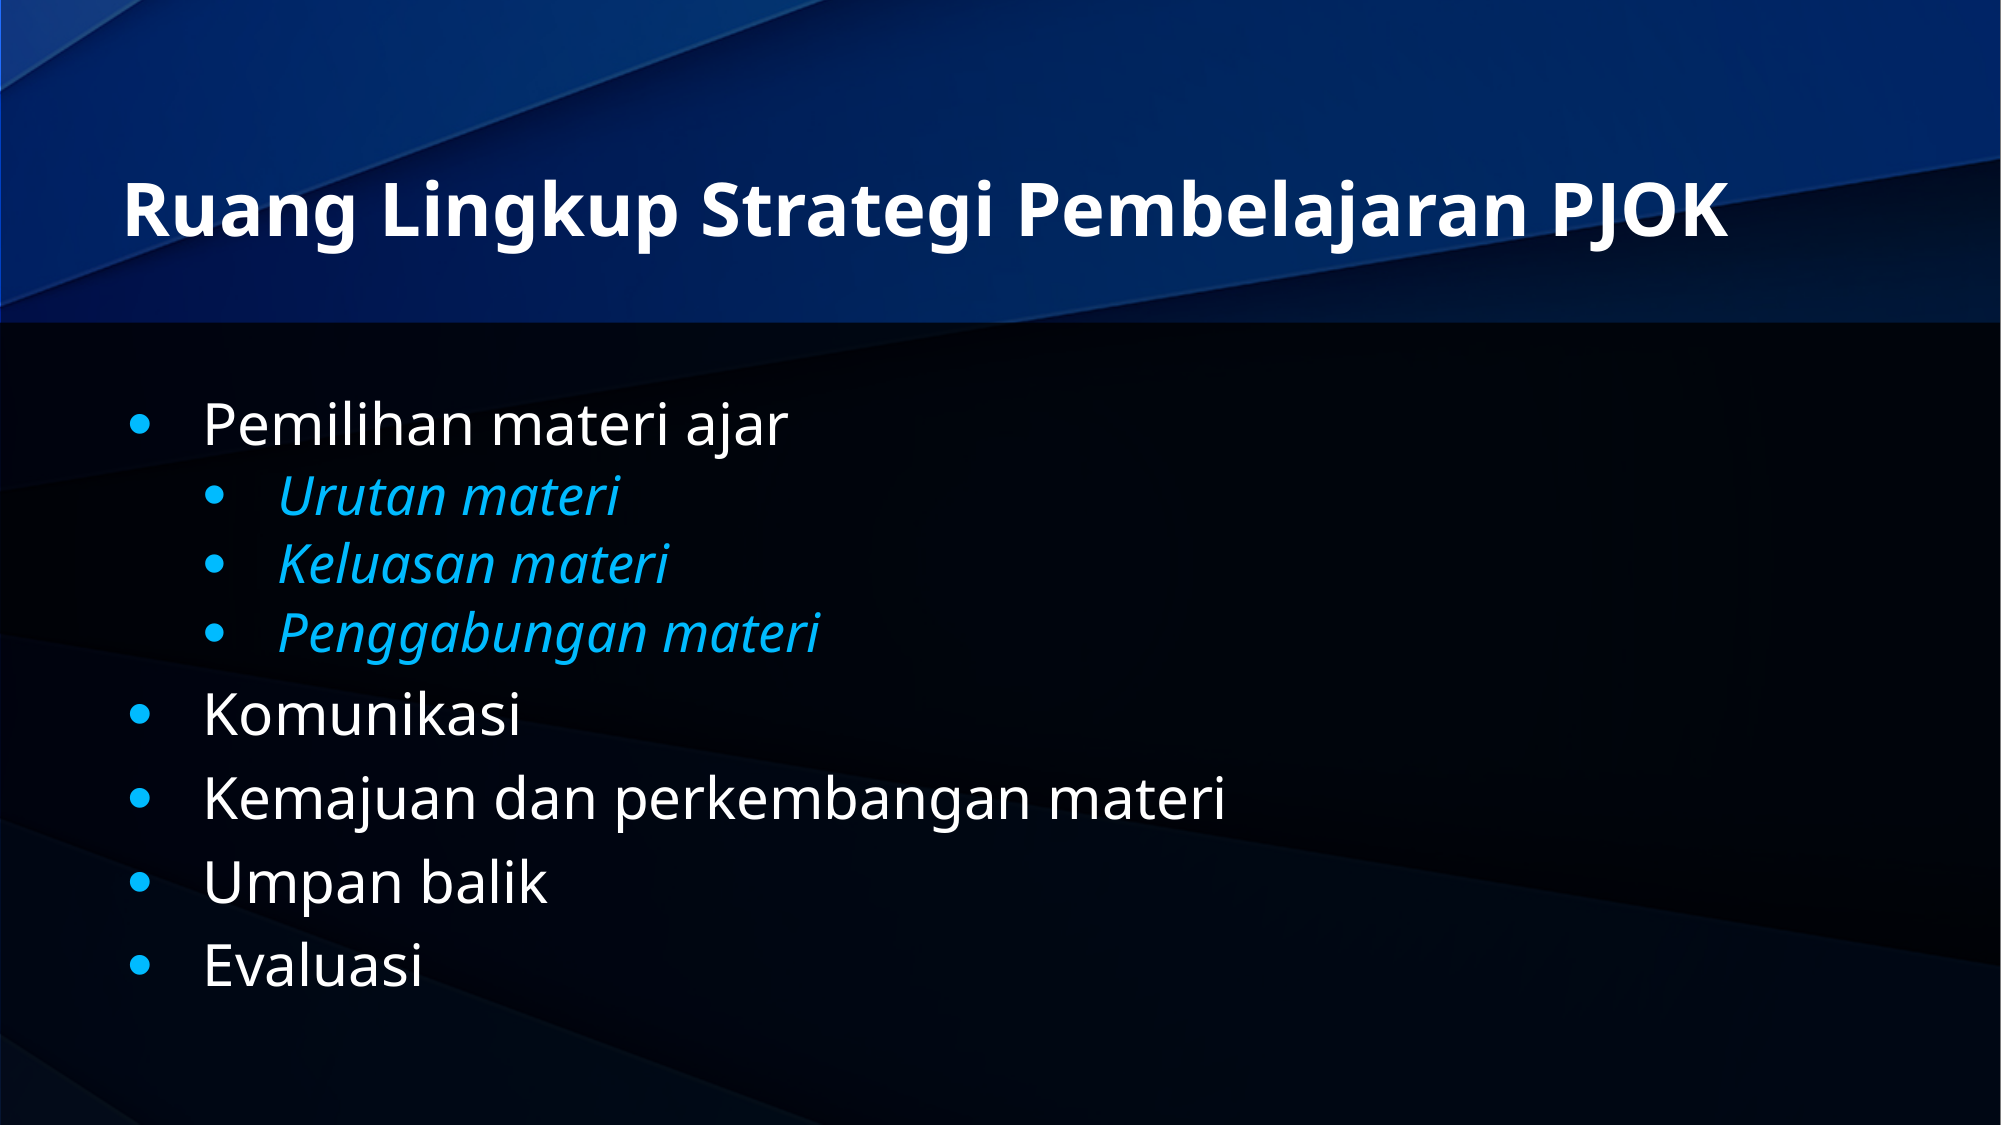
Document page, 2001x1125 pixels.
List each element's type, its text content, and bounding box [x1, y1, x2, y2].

text_box Pemilihan materi ajar Urutan materi Keluasan materi Penggabungan materi Komunikasi Kemajuan dan perkembangan materi Umpan balik Evaluasi [121, 395, 1765, 1005]
title Ruang Lingkup Strategi Pembelajaran PJOK [121, 120, 1868, 253]
picture [0, 0, 2000, 1125]
